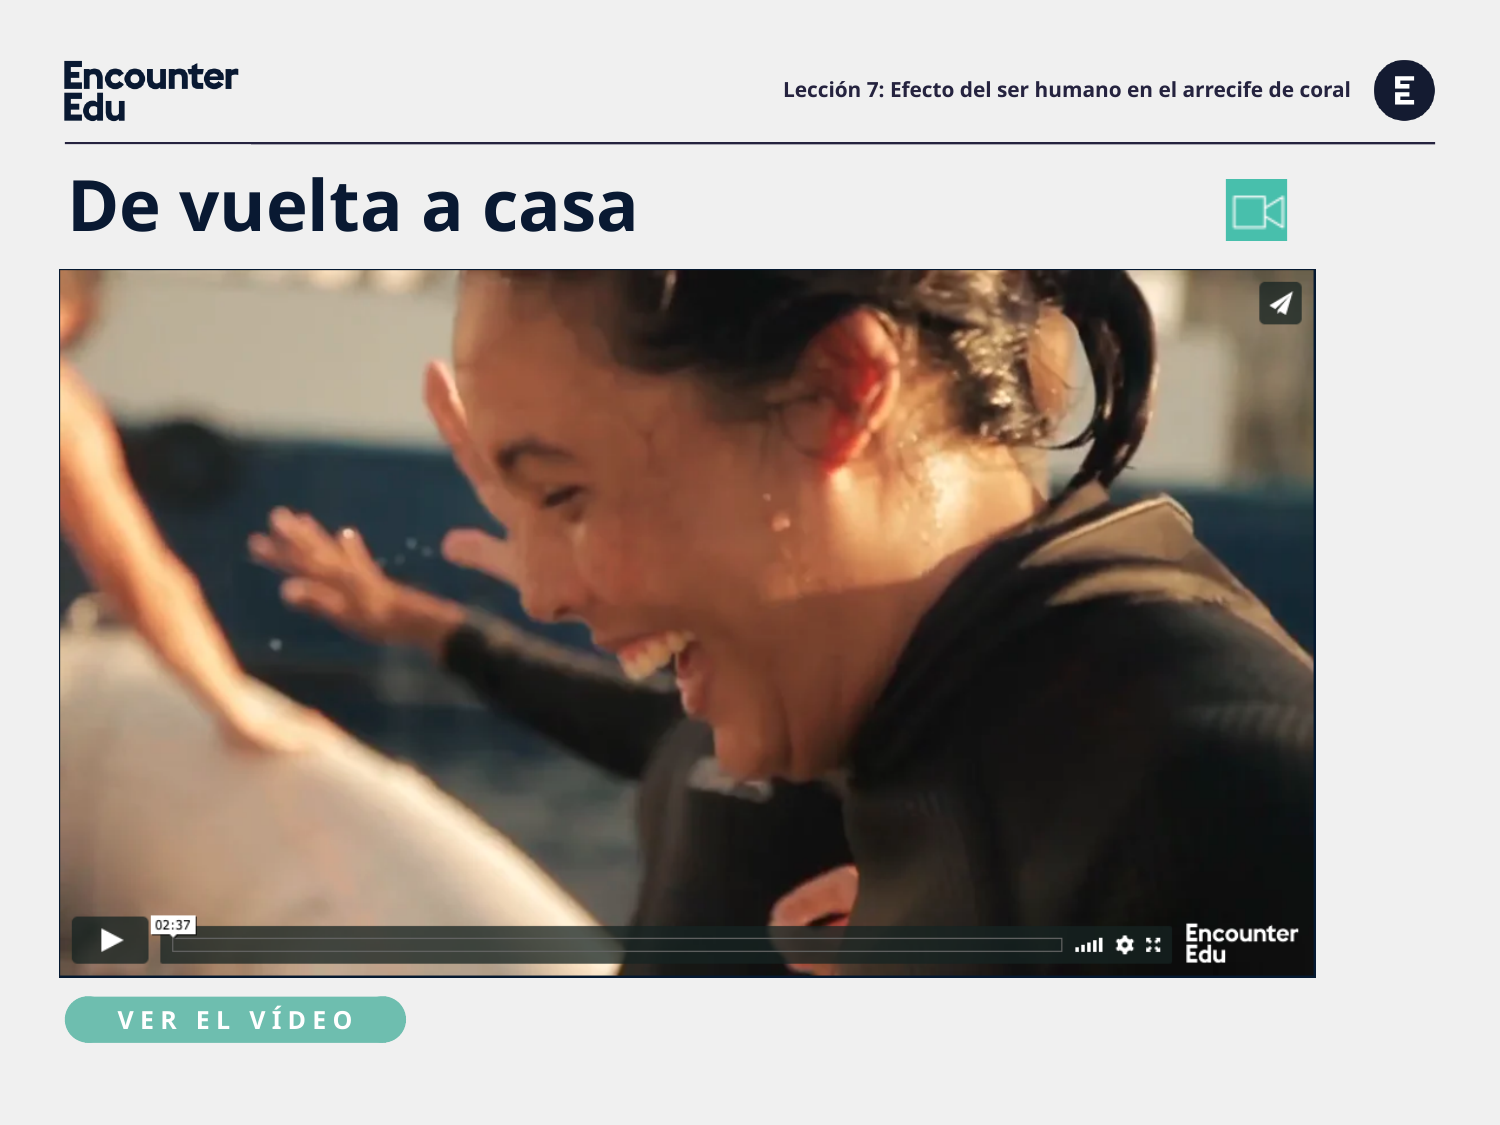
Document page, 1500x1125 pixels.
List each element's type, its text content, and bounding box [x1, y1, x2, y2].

picture [59, 269, 1316, 978]
list De vuelta a casa [59, 162, 929, 269]
title Lección 7: Efecto del ser humano en el arrecife de coral [749, 67, 1359, 114]
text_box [64, 995, 407, 1043]
picture [60, 59, 243, 122]
picture [1372, 58, 1436, 122]
